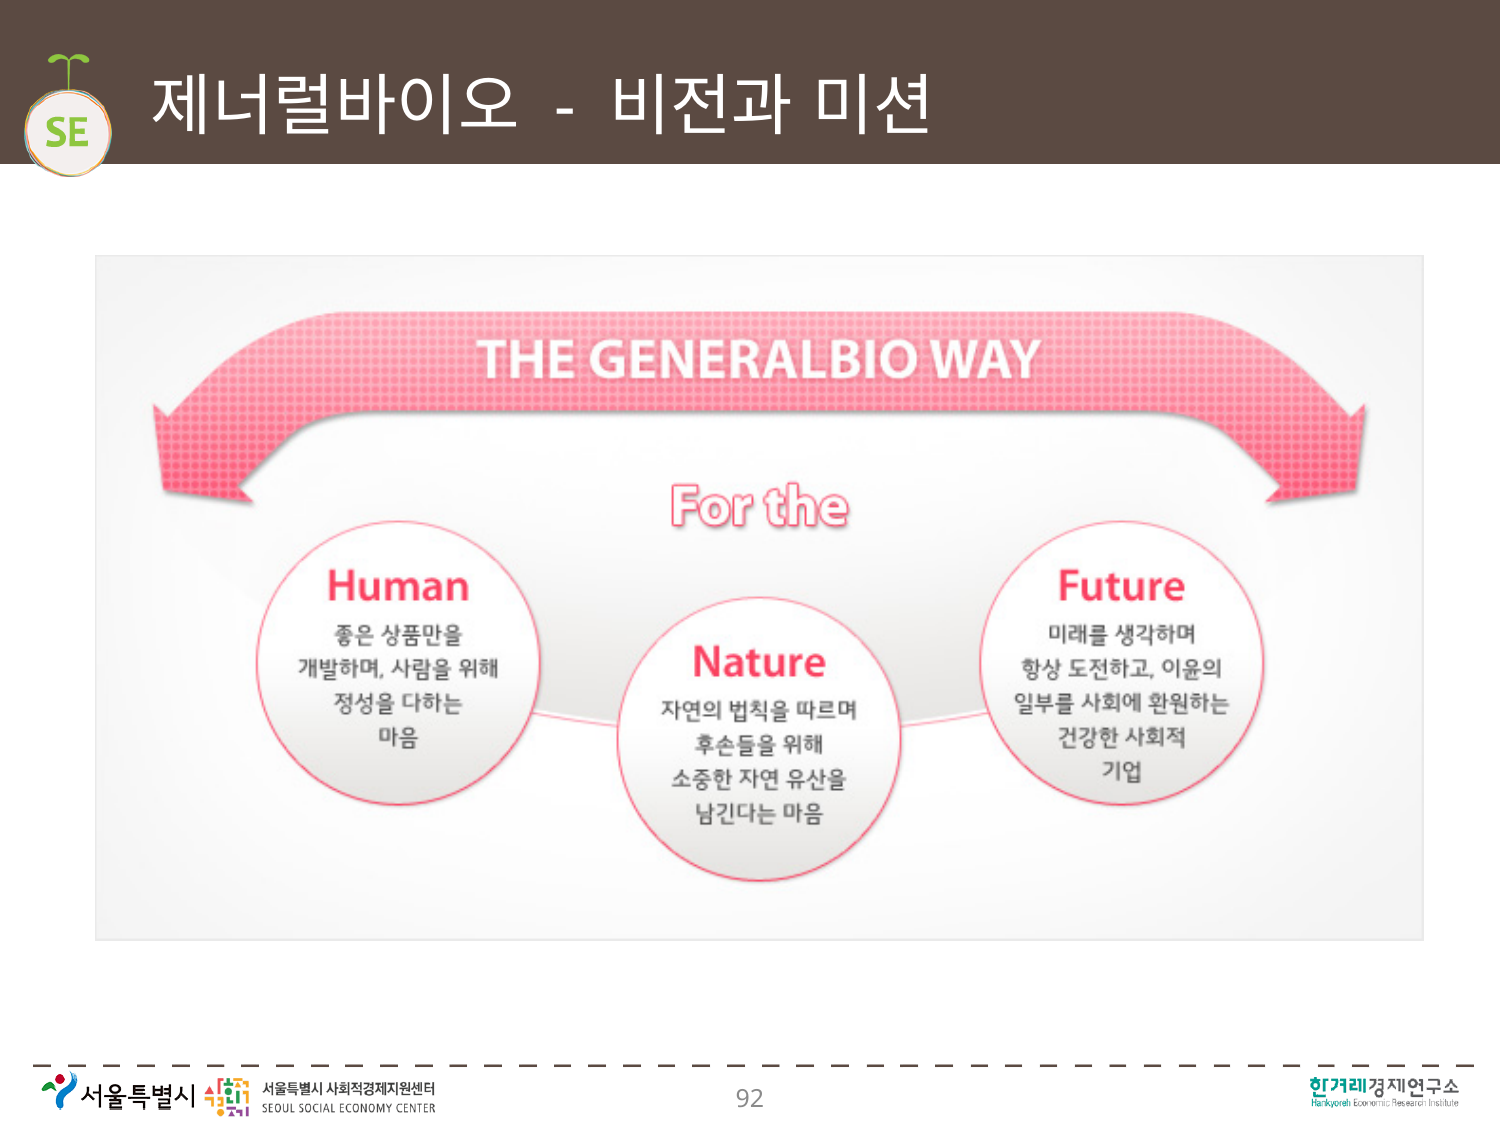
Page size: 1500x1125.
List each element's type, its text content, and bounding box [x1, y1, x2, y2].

title 제너럴바이오 - 비전과 미션 [135, 45, 1463, 161]
picture [0, 0, 1500, 1125]
slide_number 92 [696, 1069, 804, 1125]
